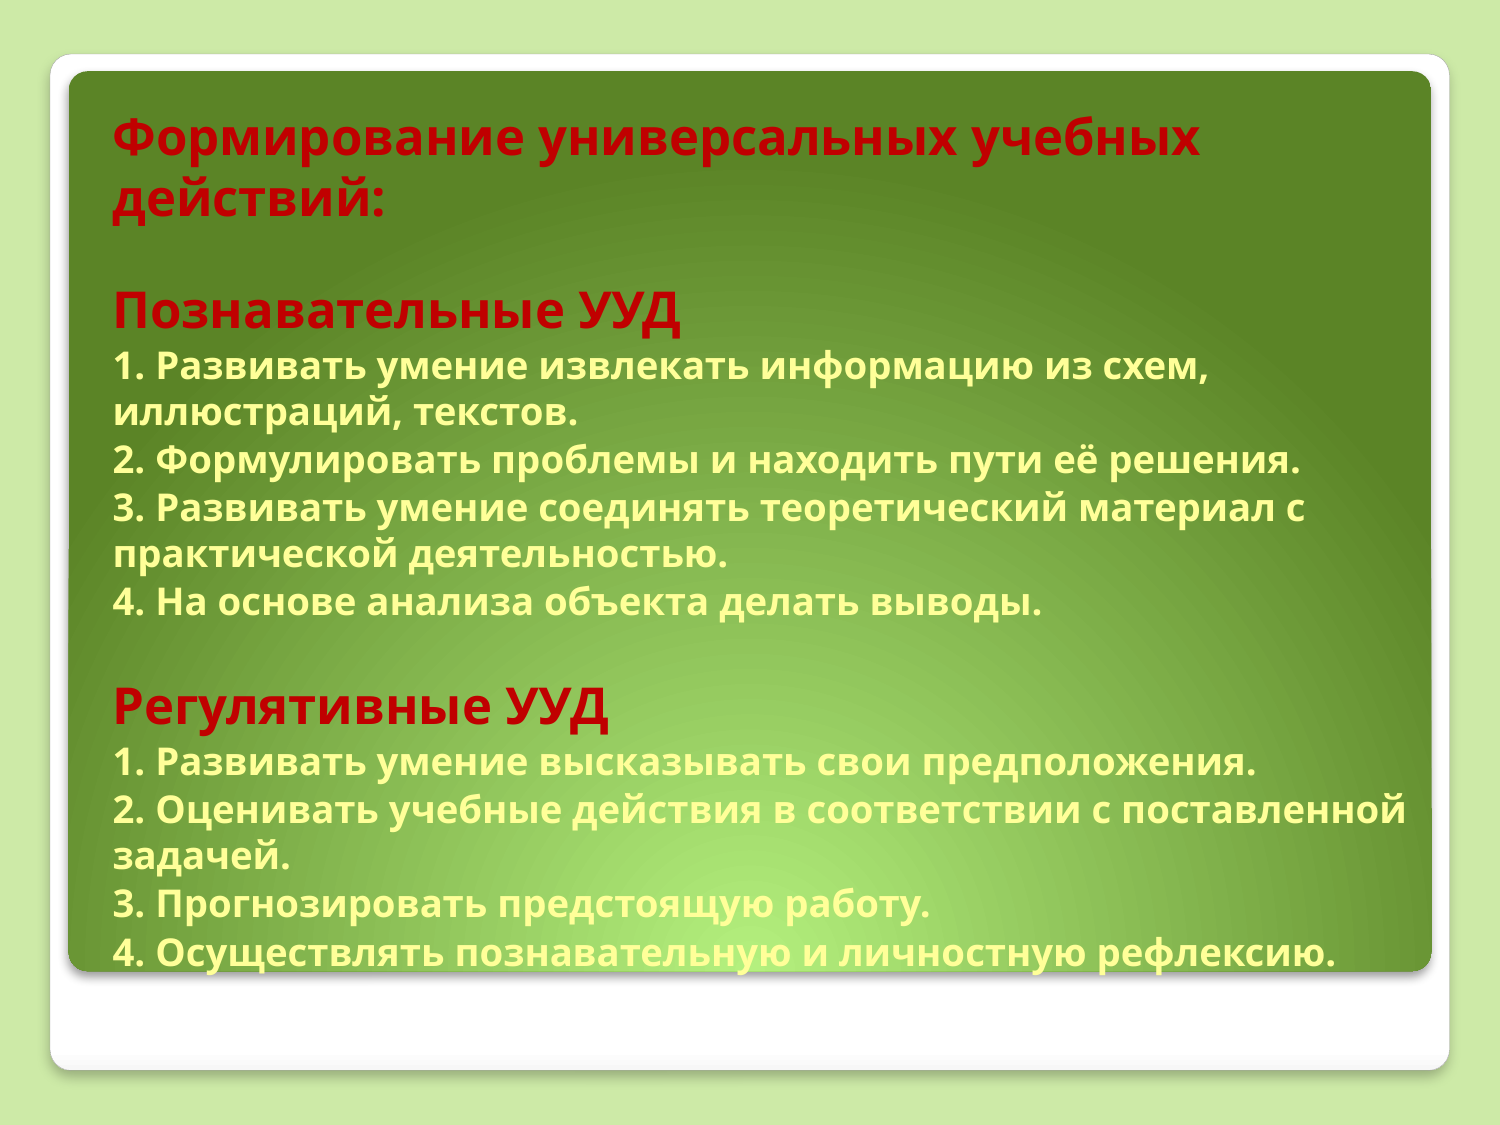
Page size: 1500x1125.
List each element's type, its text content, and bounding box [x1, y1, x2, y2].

list Формирование универсальных учебных действий: Познавательные УУД 1. Развивать умение извлекать информацию из схем, иллюстраций, текстов. 2. Формулировать проблемы и находить пути её решения. 3. Развивать умение соединять теоретический материал с практической деятельностью. 4. На основе анализа объекта делать выводы. Регулятивные УУД 1. Развивать умение высказывать свои предположения. 2. Оценивать учебные действия в соответствии с поставленной задачей. 3. Прогнозировать предстоящую работу. 4. Осуществлять познавательную и личностную рефлексию. [82, 90, 1425, 988]
